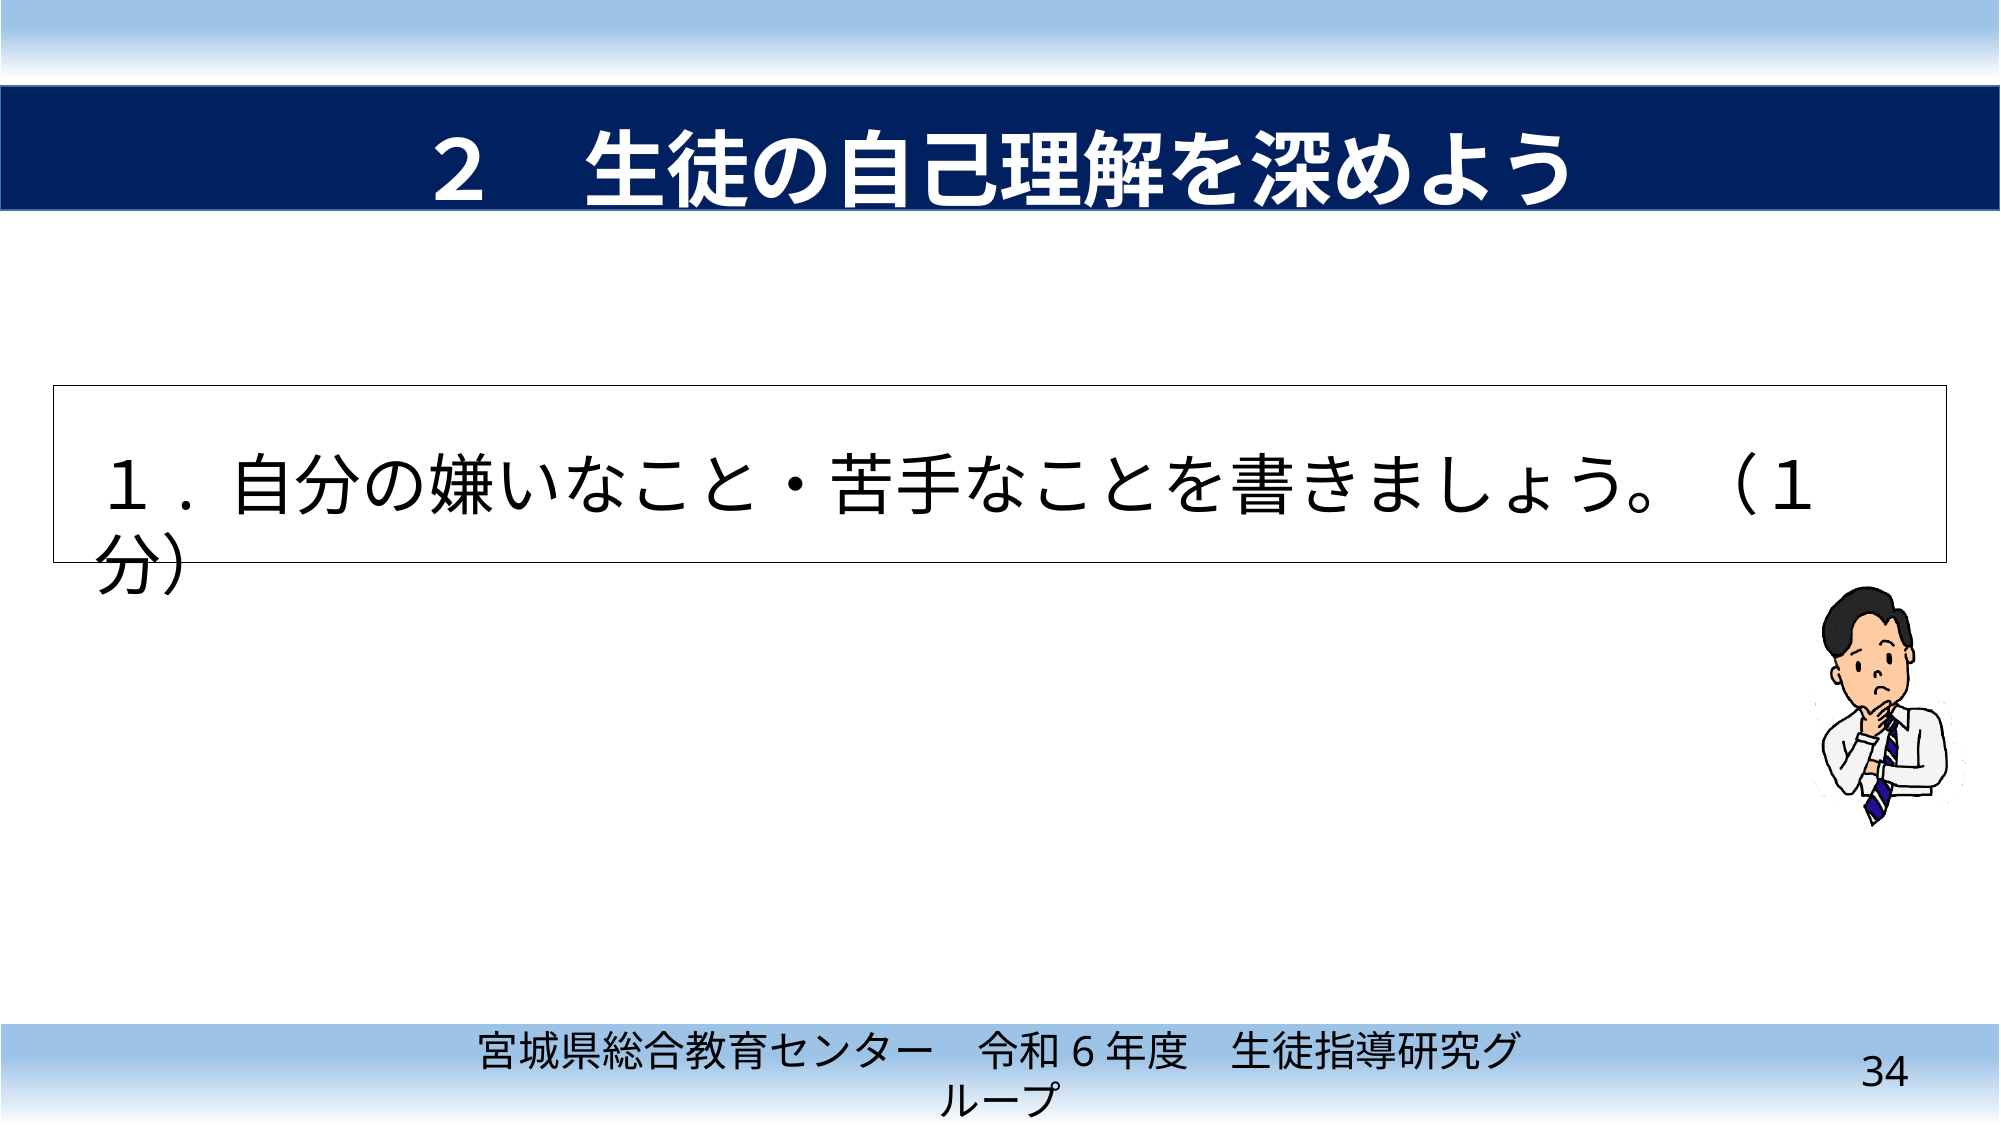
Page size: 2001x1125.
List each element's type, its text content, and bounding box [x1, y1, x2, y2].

text_box [1780, 85, 2000, 211]
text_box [53, 385, 1973, 563]
text_box ２ 生徒の自己理解を深めよう [220, 59, 1780, 224]
slide_number 33 [1811, 1043, 1925, 1104]
text_box [0, 85, 220, 211]
picture [1811, 562, 1973, 832]
text_box 宮城県総合教育センター 令和6年度 生徒指導研究グループ [428, 1045, 1572, 1105]
